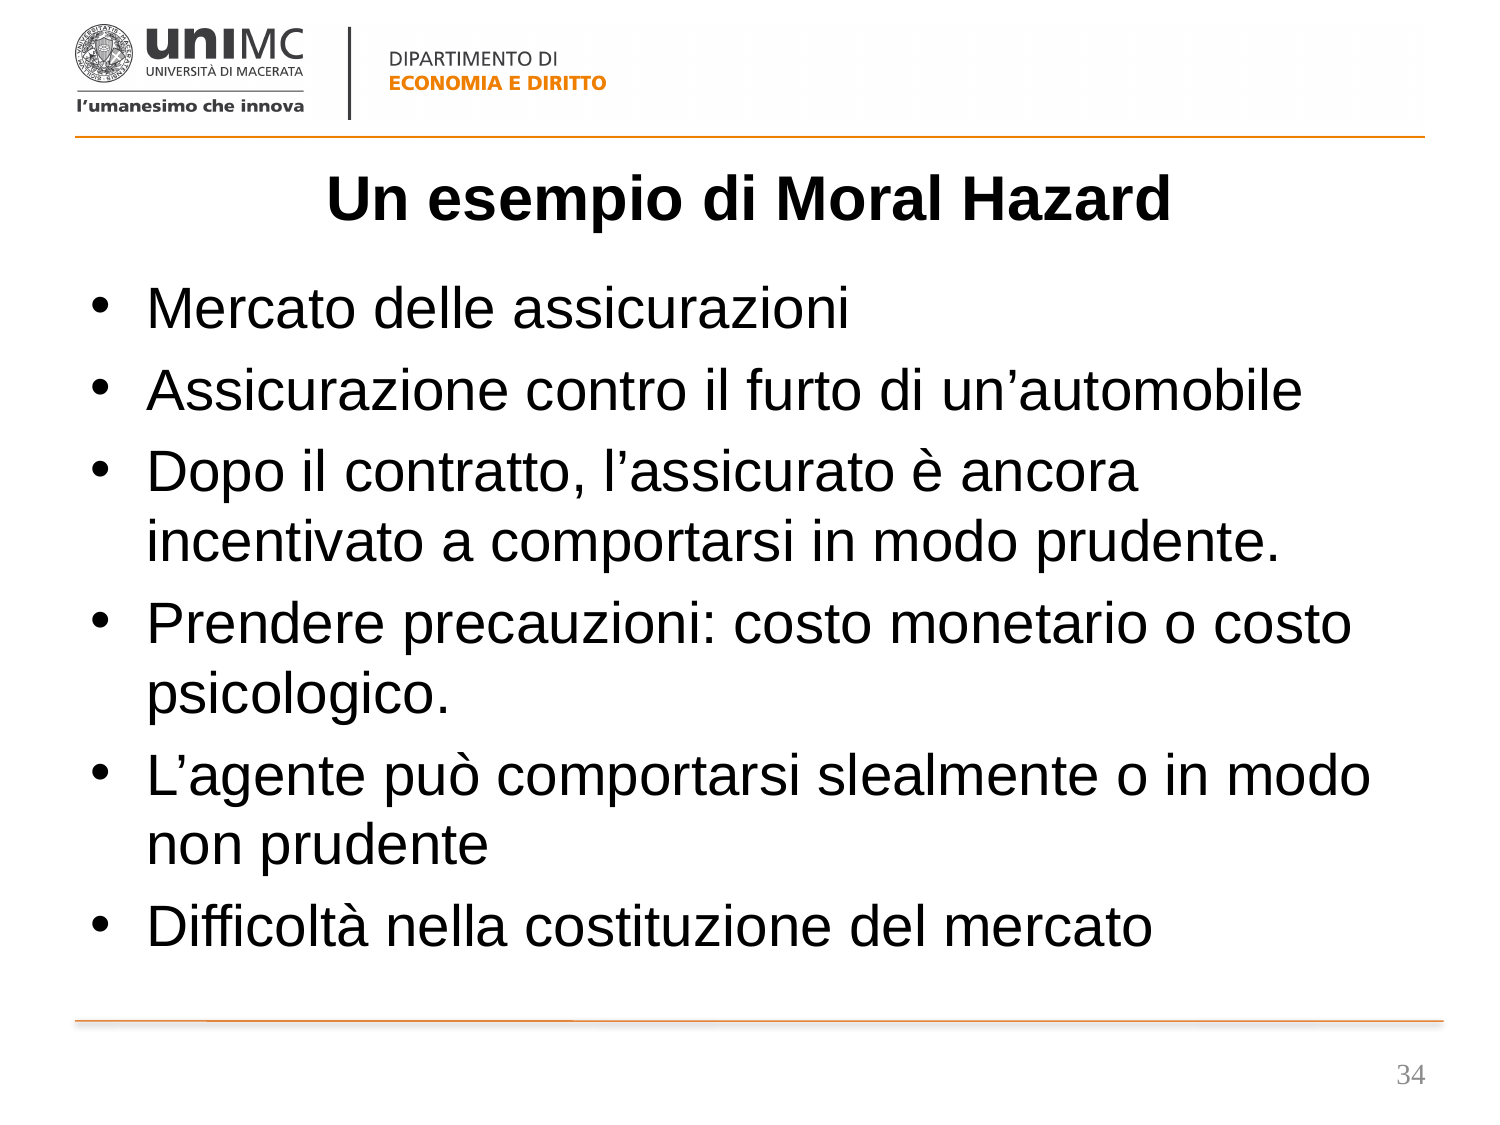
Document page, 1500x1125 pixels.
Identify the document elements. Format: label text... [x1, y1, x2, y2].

list Mercato delle assicurazioni Assicurazione contro il furto di un’automobile Dopo il contratto, l’assicurato è ancora incentivato a comportarsi in modo prudente. Prendere precauzioni: costo monetario o costo psicologico. L’agente può comportarsi slealmente o in modo non prudente Difficoltà nella costituzione del mercato [75, 262, 1425, 1005]
picture [75, 24, 1425, 138]
title Un esempio di Moral Hazard [75, 149, 1425, 241]
slide_number 34 [1091, 1042, 1442, 1103]
